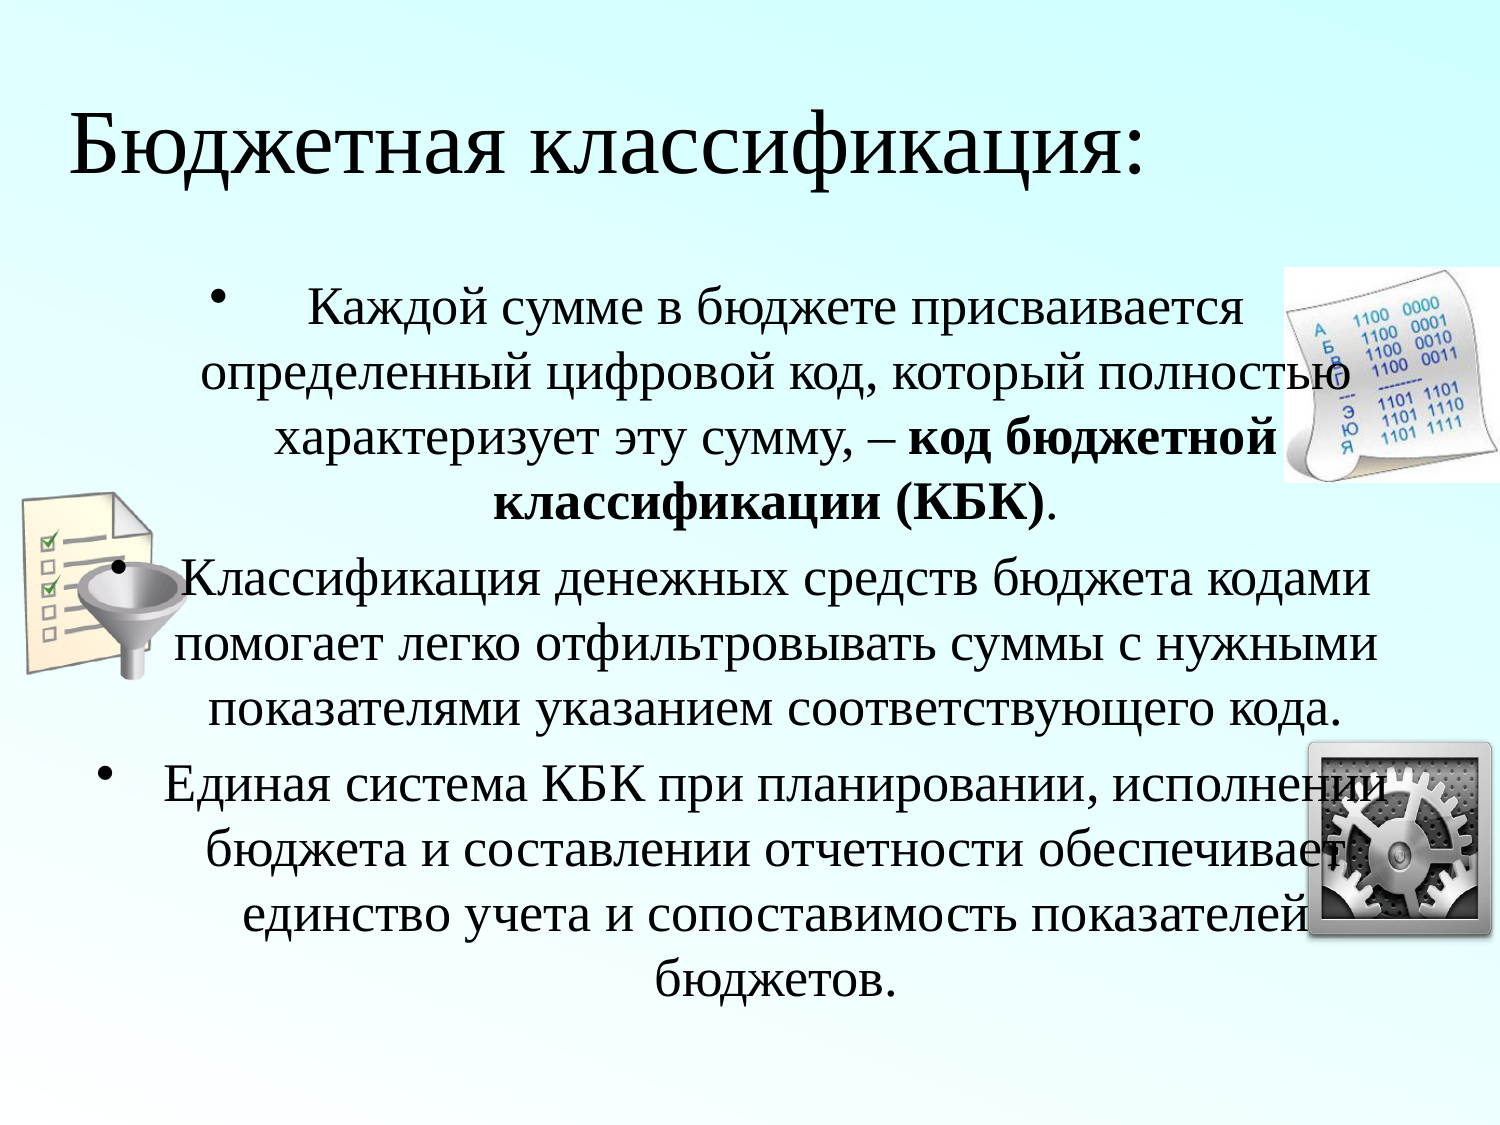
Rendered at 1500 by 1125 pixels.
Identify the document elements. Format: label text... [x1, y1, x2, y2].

picture [1298, 715, 1500, 960]
picture [0, 479, 209, 689]
title Бюджетная классификация: [52, 42, 1404, 231]
picture [1283, 266, 1500, 484]
list Каждой сумме в бюджете присваивается определенный цифровой код, который полностью характеризует эту сумму, – код бюджетной классификации (КБК). Классификация денежных средств бюджета кодами помогает легко отфильтровывать суммы с нужными показателями указанием соответствующего кода. Единая система КБК при планировании, исполнении бюджета и составлении отчетности обеспечивает единство учета и сопоставимость показателей бюджетов. [74, 262, 1426, 1024]
